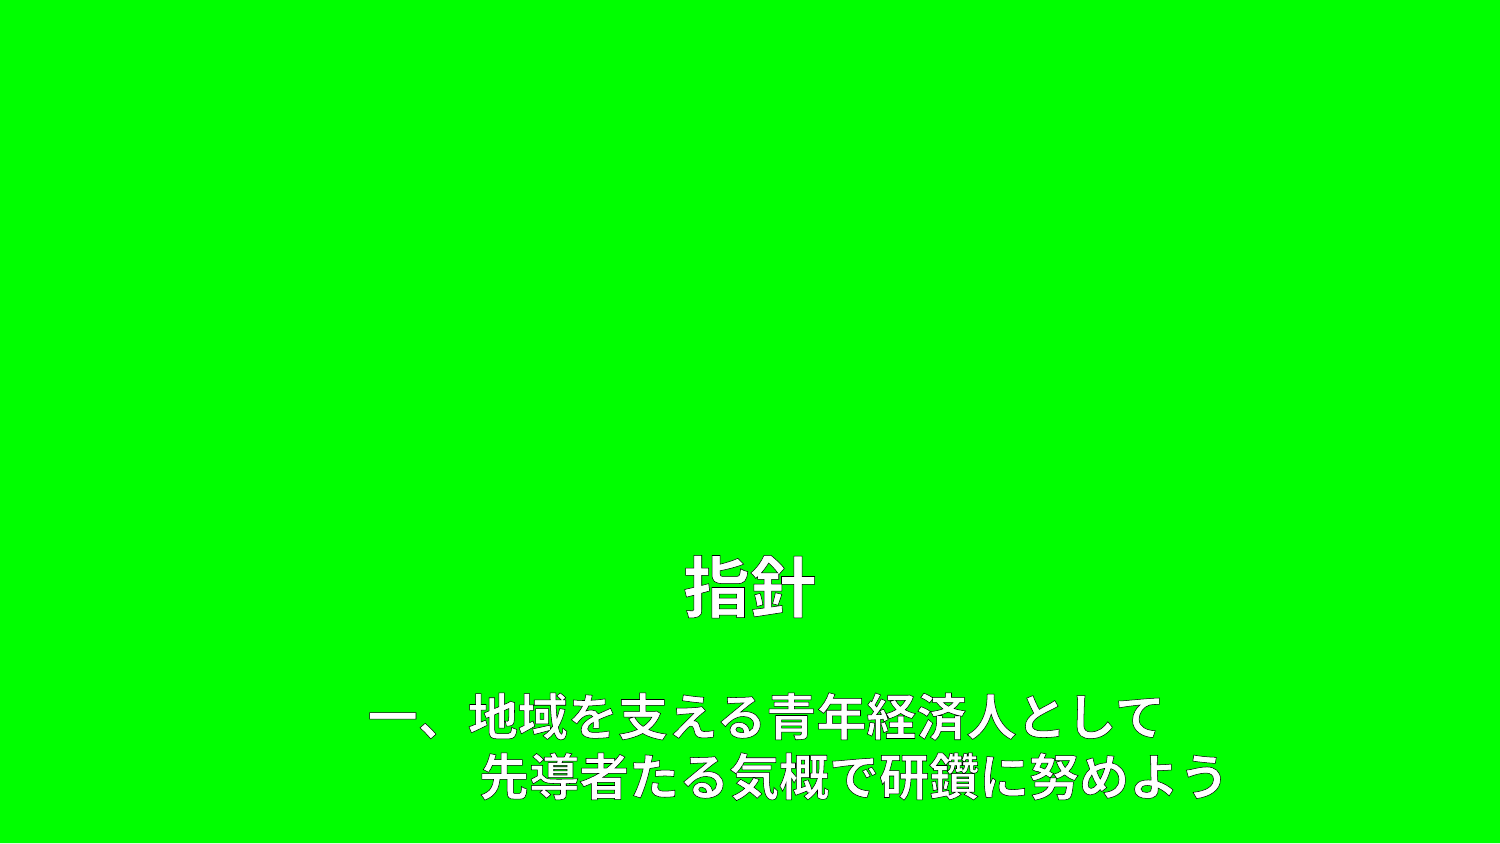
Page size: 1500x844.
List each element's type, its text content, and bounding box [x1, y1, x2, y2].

text_box 指針 一、地域を支える青年経済人として 先導者たる気概で研鑽に努めよう [102, 551, 1397, 844]
